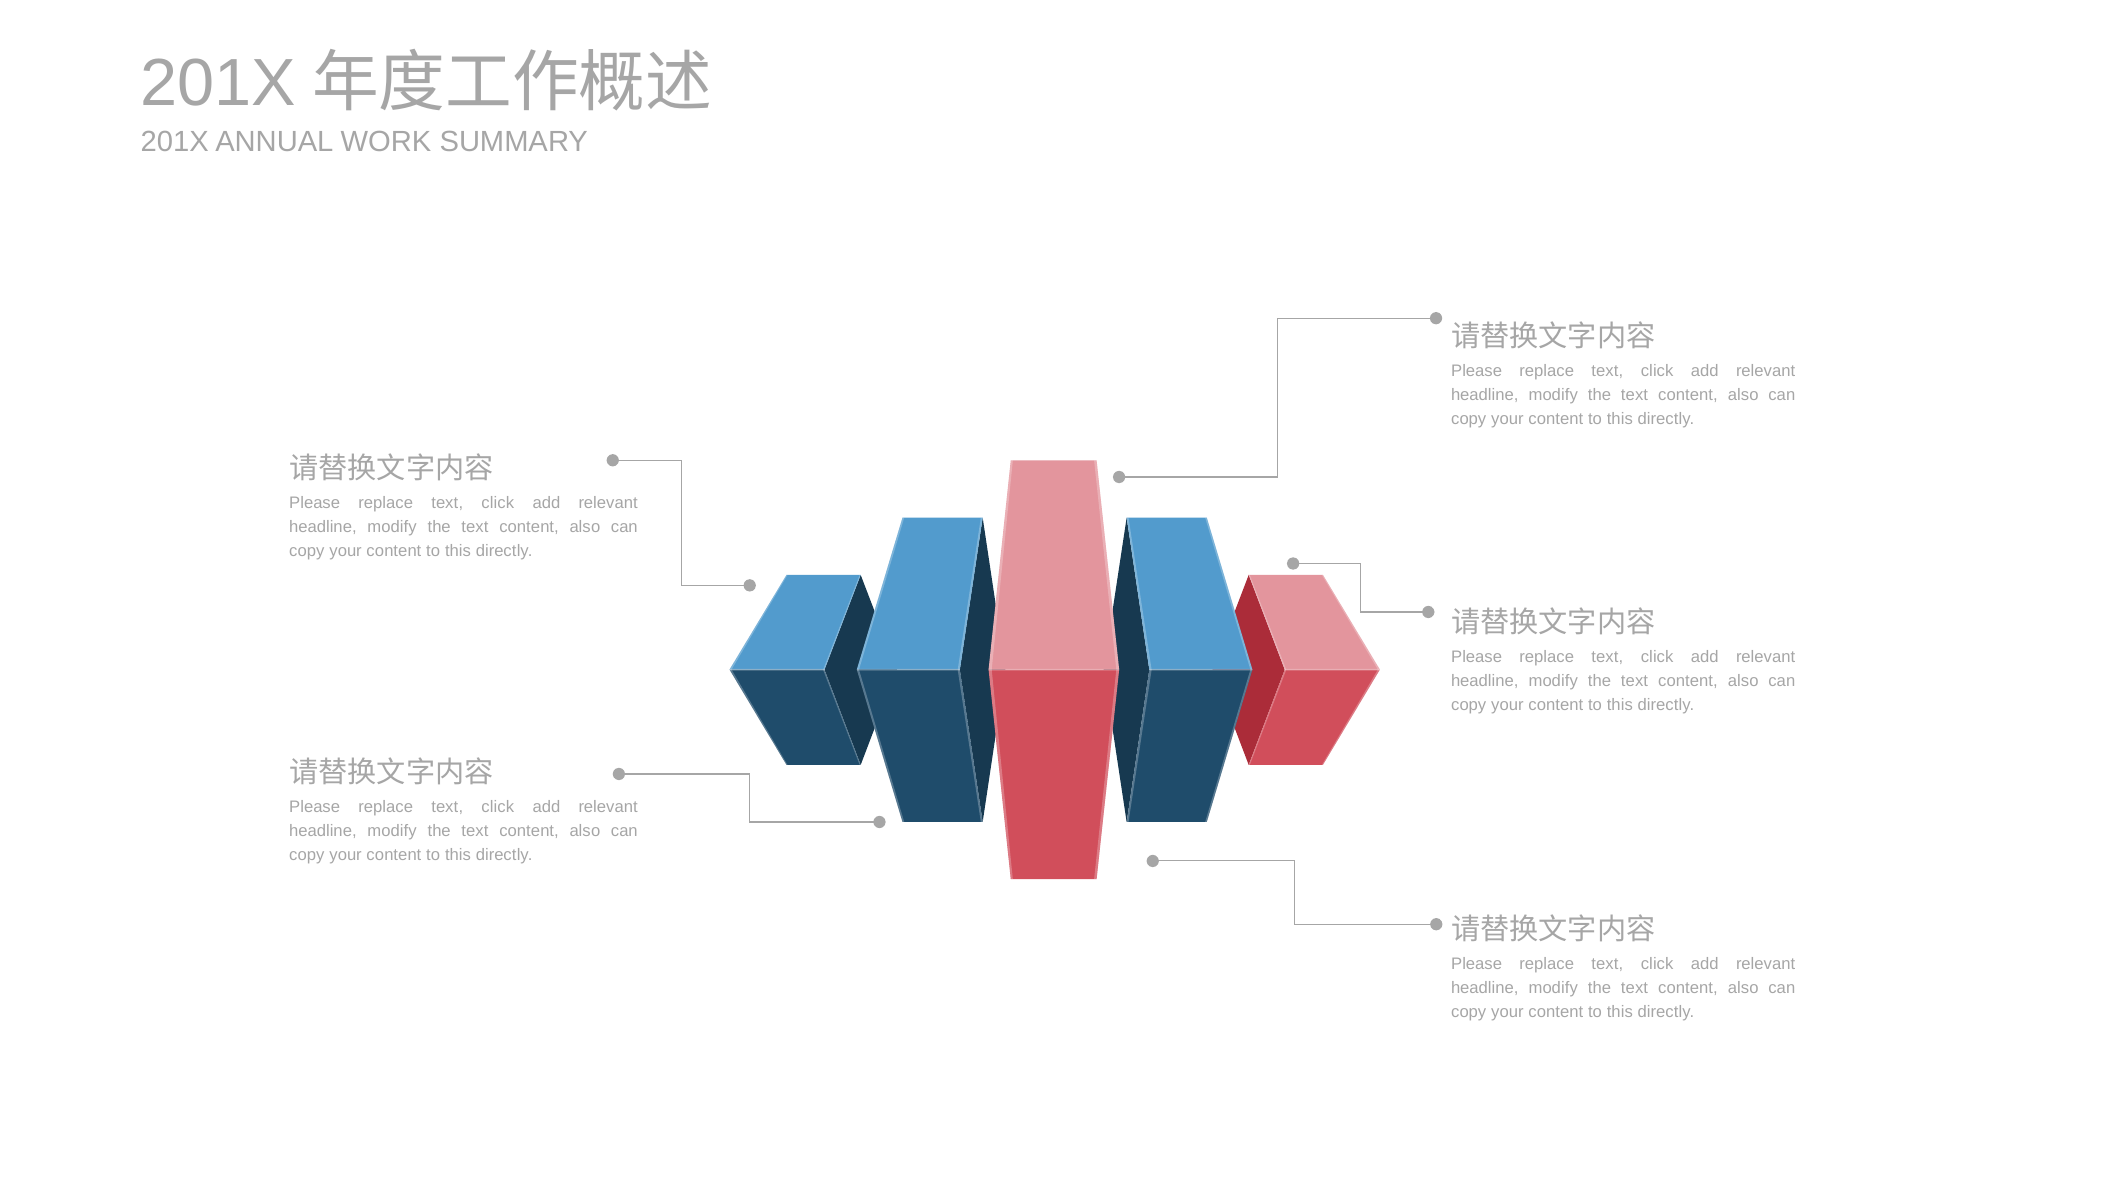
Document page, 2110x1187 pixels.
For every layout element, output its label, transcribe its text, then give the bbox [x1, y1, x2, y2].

text_box Please replace text, click add relevant headline, modify the text content, also can copy your content to this directly. [1437, 348, 1811, 436]
text_box 请替换文字内容 [1436, 302, 1682, 360]
text_box 请替换文字内容 [274, 434, 523, 492]
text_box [729, 460, 1380, 880]
text_box Please replace text, click add relevant headline, modify the text content, also can copy your content to this directly. [1436, 634, 1811, 722]
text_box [1119, 318, 1437, 477]
text_box Please replace text, click add relevant headline, modify the text content, also can copy your content to this directly. [274, 785, 654, 872]
text_box 请替换文字内容 [1436, 588, 1682, 646]
text_box 201X ANNUAL WORK SUMMARY [140, 122, 602, 158]
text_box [1293, 563, 1429, 613]
text_box Please replace text, click add relevant headline, modify the text content, also can copy your content to this directly. [1436, 941, 1811, 1029]
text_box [612, 460, 750, 586]
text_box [1152, 860, 1437, 923]
text_box 请替换文字内容 [1436, 895, 1682, 953]
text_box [618, 774, 880, 823]
text_box 201X年度工作概述 [140, 38, 789, 119]
text_box Please replace text, click add relevant headline, modify the text content, also can copy your content to this directly. [274, 480, 612, 567]
text_box 请替换文字内容 [274, 739, 523, 796]
